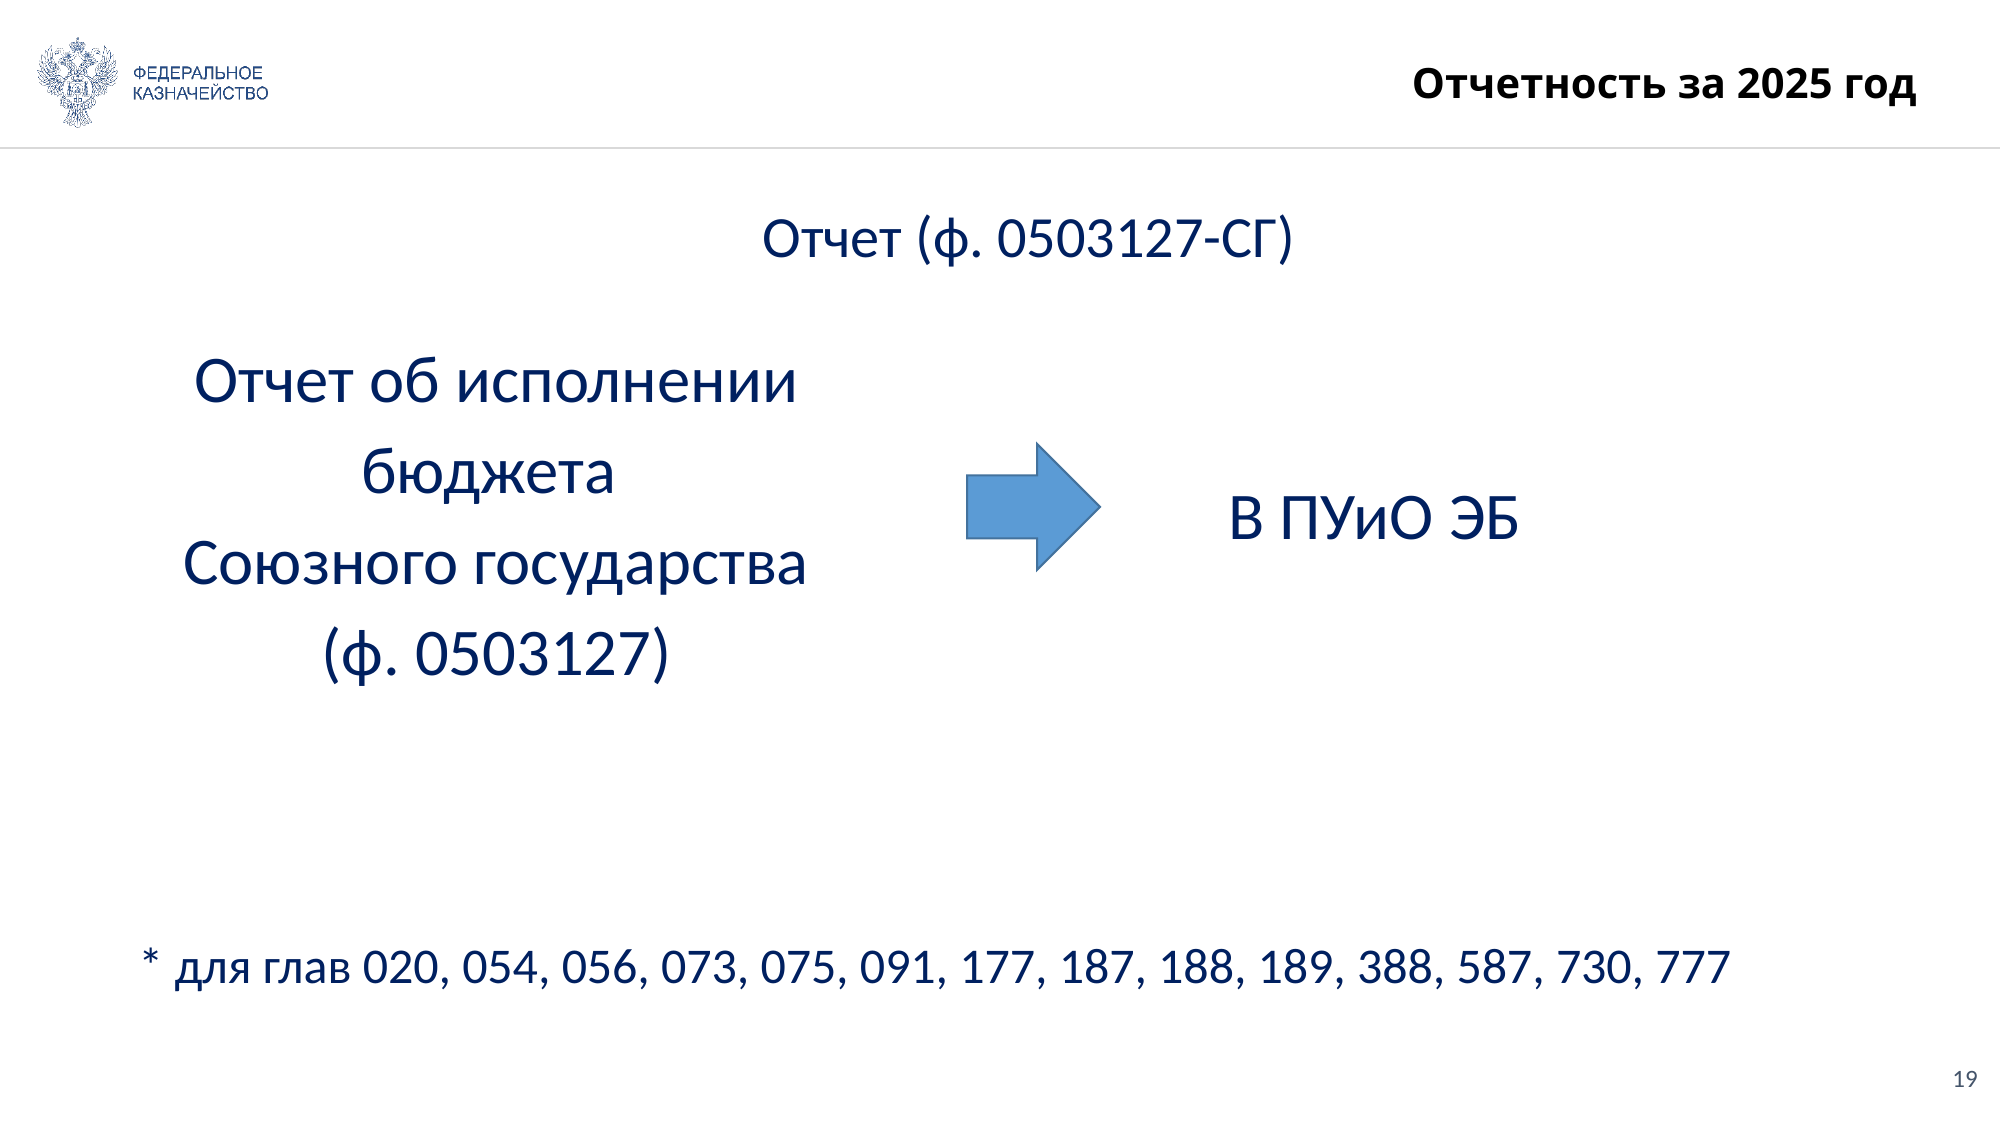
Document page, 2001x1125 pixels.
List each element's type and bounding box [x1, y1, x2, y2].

text_box [123, 906, 2000, 1013]
text_box [268, 57, 1917, 108]
text_box [1197, 407, 1568, 607]
text_box [123, 191, 1404, 766]
picture [37, 37, 268, 128]
text_box [966, 441, 1102, 573]
slide_number [1517, 1048, 1978, 1107]
